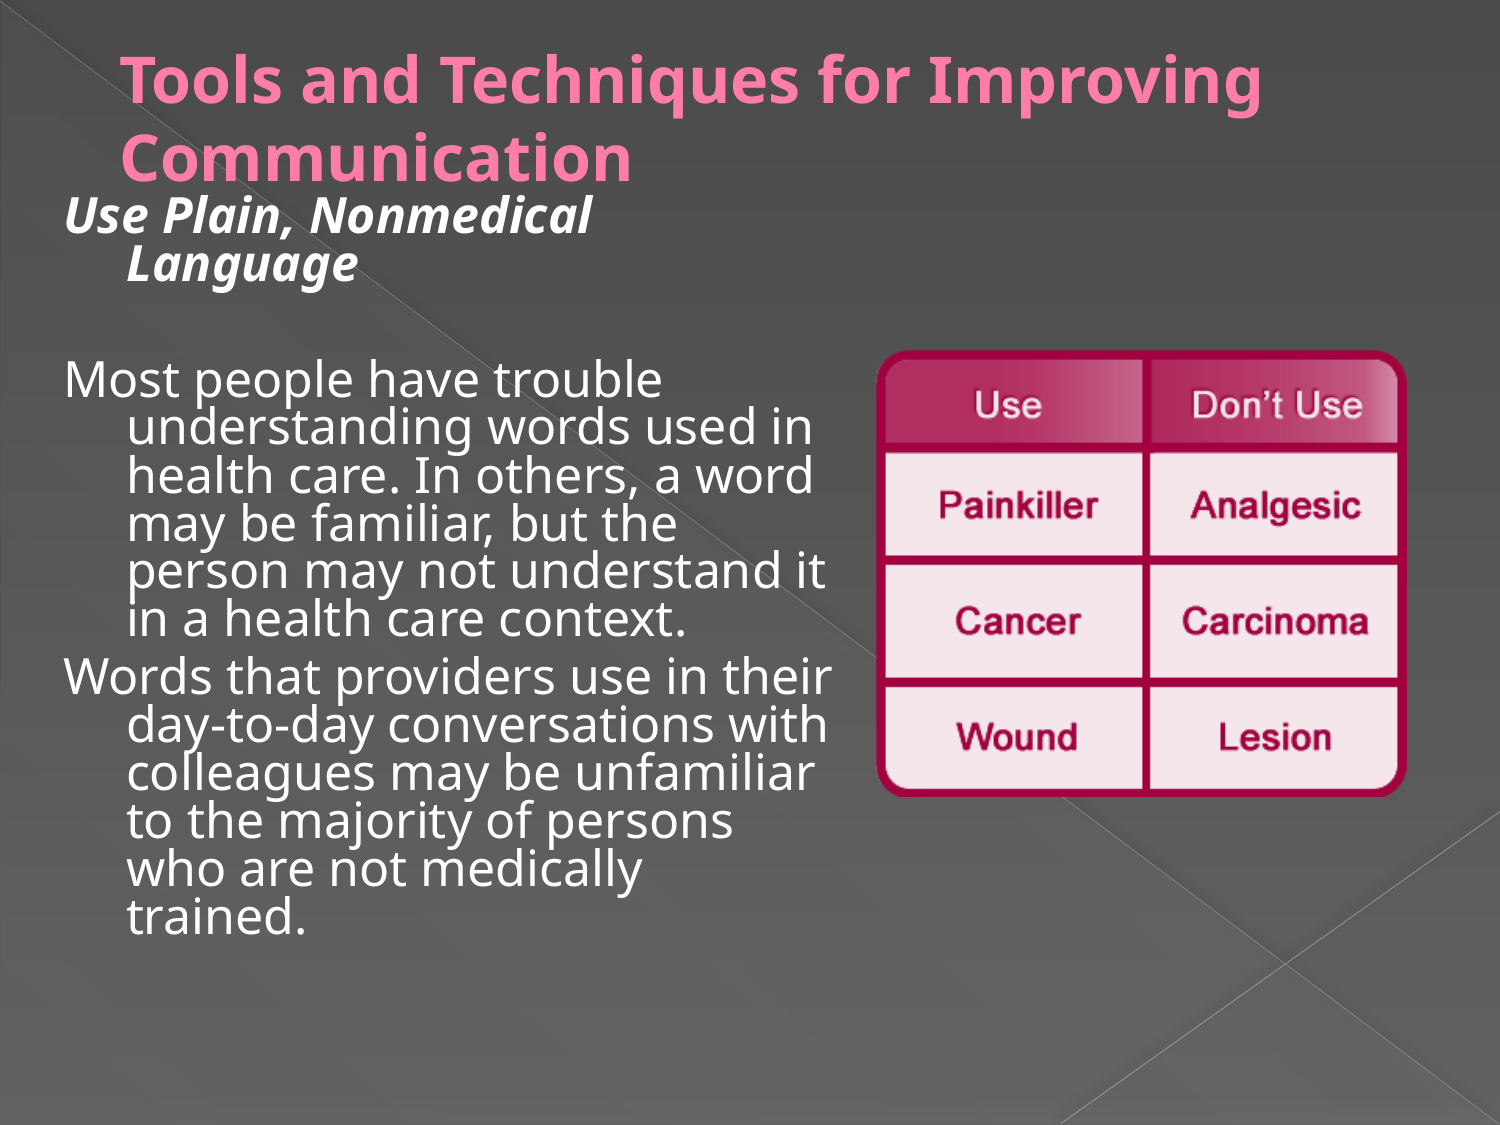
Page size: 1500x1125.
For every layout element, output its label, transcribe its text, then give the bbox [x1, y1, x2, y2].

picture [874, 349, 1407, 798]
list Use Plain, Nonmedical Language Most people have trouble understanding words used in health care. In others, a word may be familiar, but the person may not understand it in a health care context. Words that providers use in their day-to-day conversations with colleagues may be unfamiliar to the majority of persons who are not medically trained. [37, 187, 850, 1013]
title Tools and Techniques for Improving Communication [24, 2, 1375, 232]
